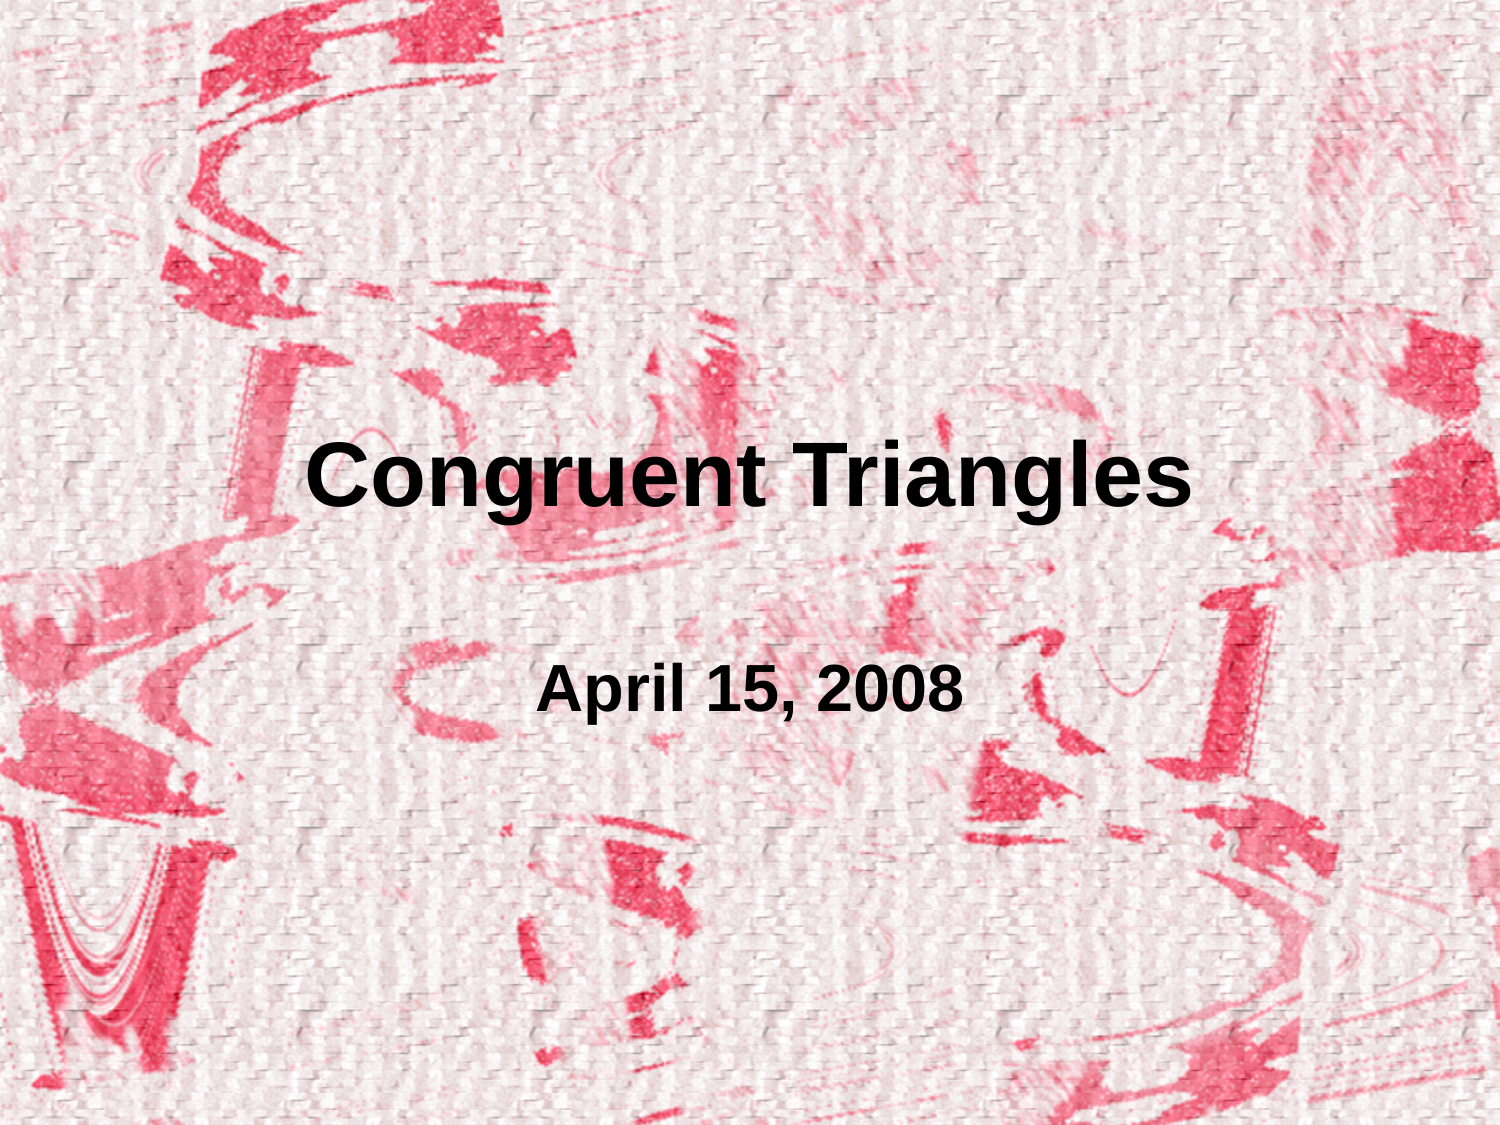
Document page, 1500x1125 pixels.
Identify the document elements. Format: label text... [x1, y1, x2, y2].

picture [0, 0, 1500, 1125]
subtitle April 15, 2008 [224, 637, 1276, 926]
title Congruent Triangles [112, 349, 1388, 591]
